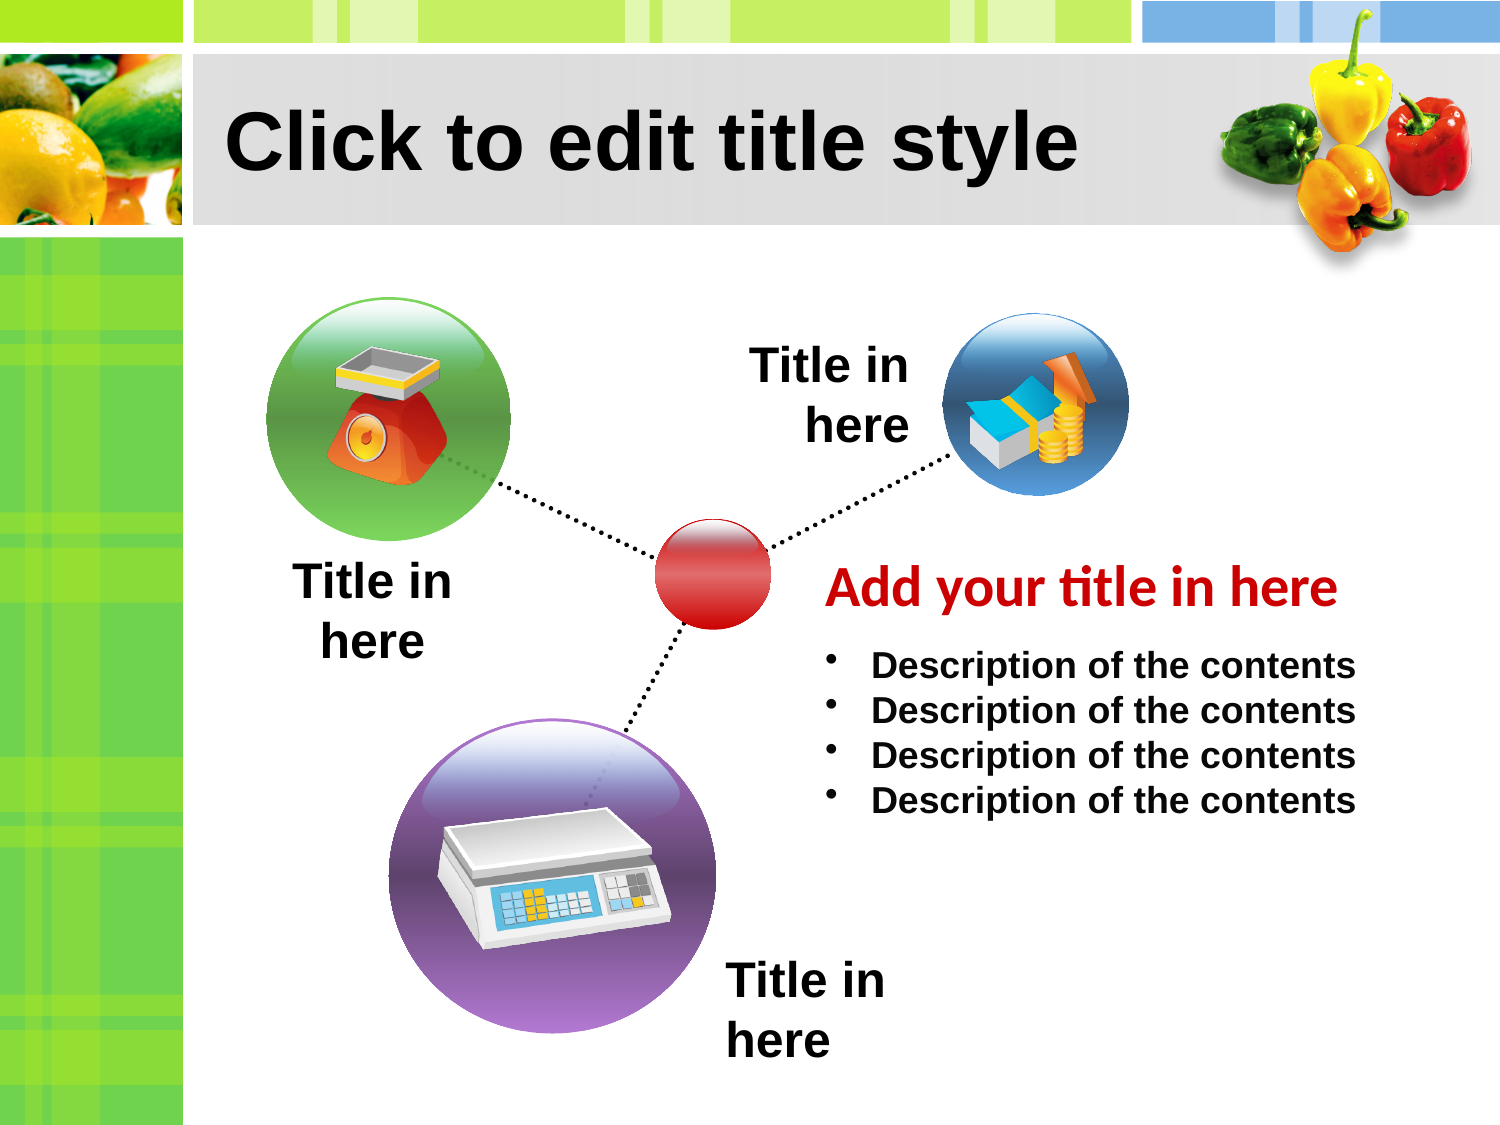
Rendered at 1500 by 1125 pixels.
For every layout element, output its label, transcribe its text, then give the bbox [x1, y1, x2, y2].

text_box Title in here [222, 541, 523, 676]
picture [437, 807, 672, 950]
text_box Title in here [624, 324, 925, 460]
text_box Title in here [710, 940, 1010, 1075]
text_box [655, 518, 772, 630]
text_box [942, 312, 1129, 496]
picture [0, 54, 182, 225]
text_box Add your title in here Description of the contents Description of the contents Description of the contents Description of the contents [810, 540, 1413, 829]
picture [965, 352, 1097, 470]
picture [1207, 9, 1483, 279]
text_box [266, 297, 511, 542]
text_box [388, 718, 716, 1034]
title Click to edit title style [209, 75, 1275, 200]
picture [327, 346, 447, 485]
